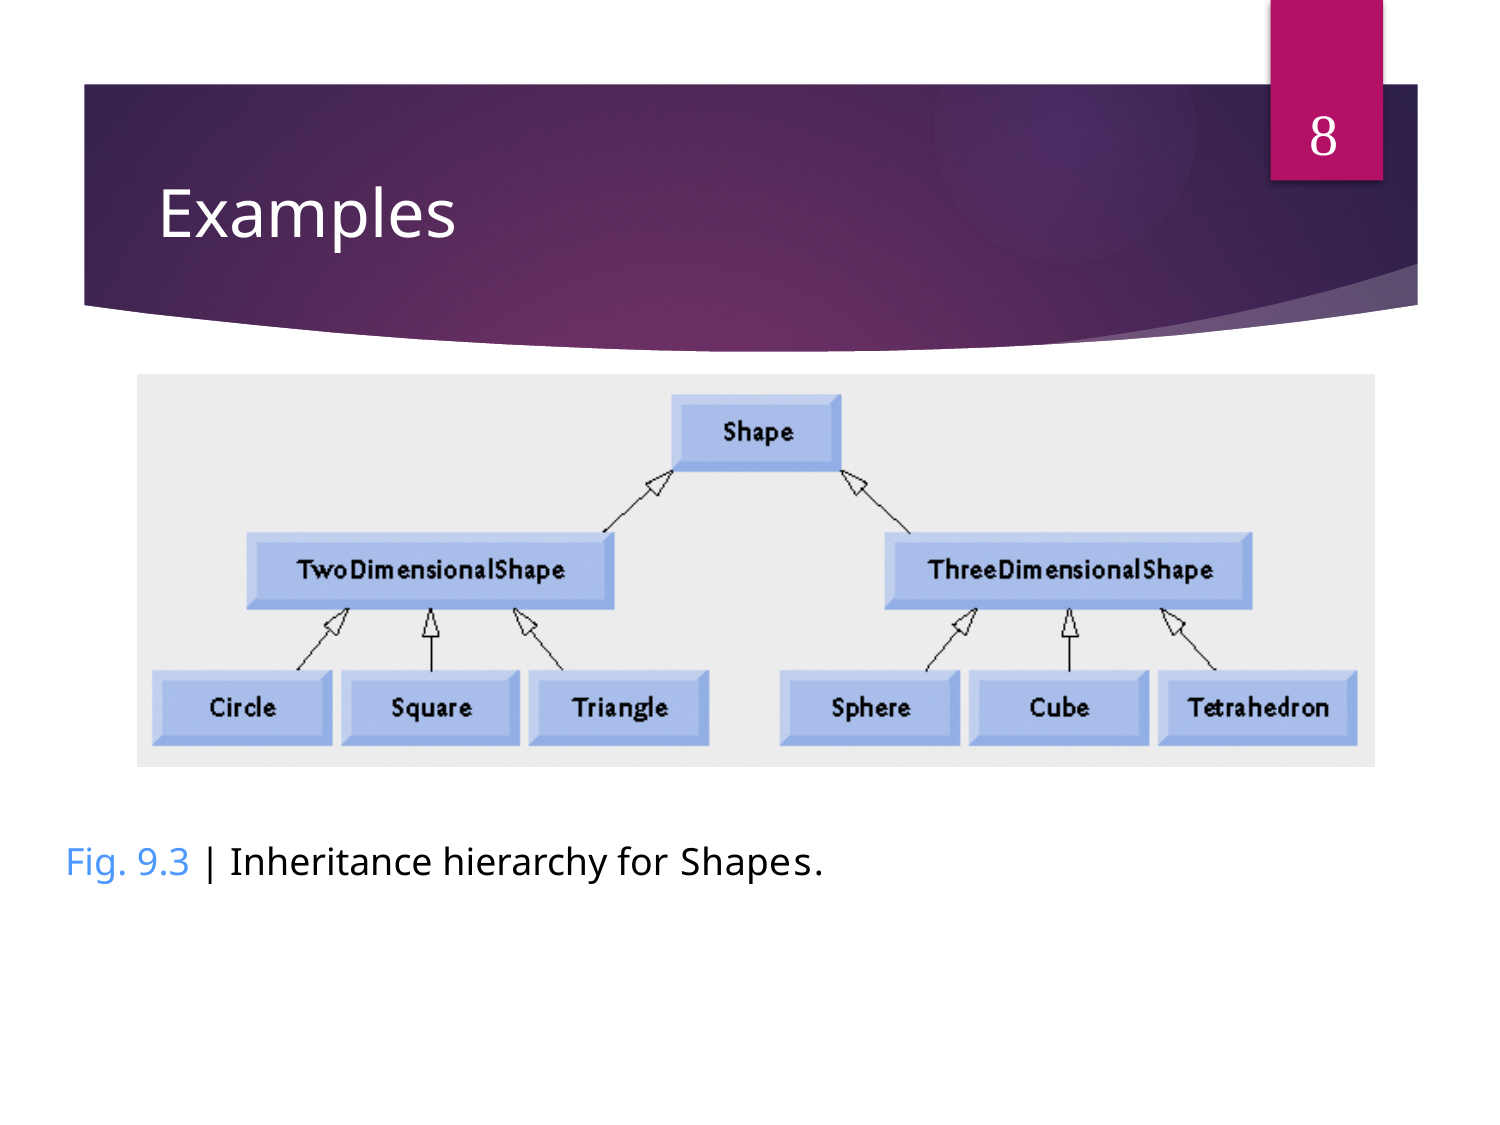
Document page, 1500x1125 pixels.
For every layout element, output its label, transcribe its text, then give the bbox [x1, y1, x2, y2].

title Examples [142, 152, 1183, 269]
picture [137, 374, 1376, 768]
text_box Fig. 9.3 | Inheritance hierarchy for Shapes. [50, 816, 1350, 905]
slide_number 8 [1259, 48, 1390, 175]
